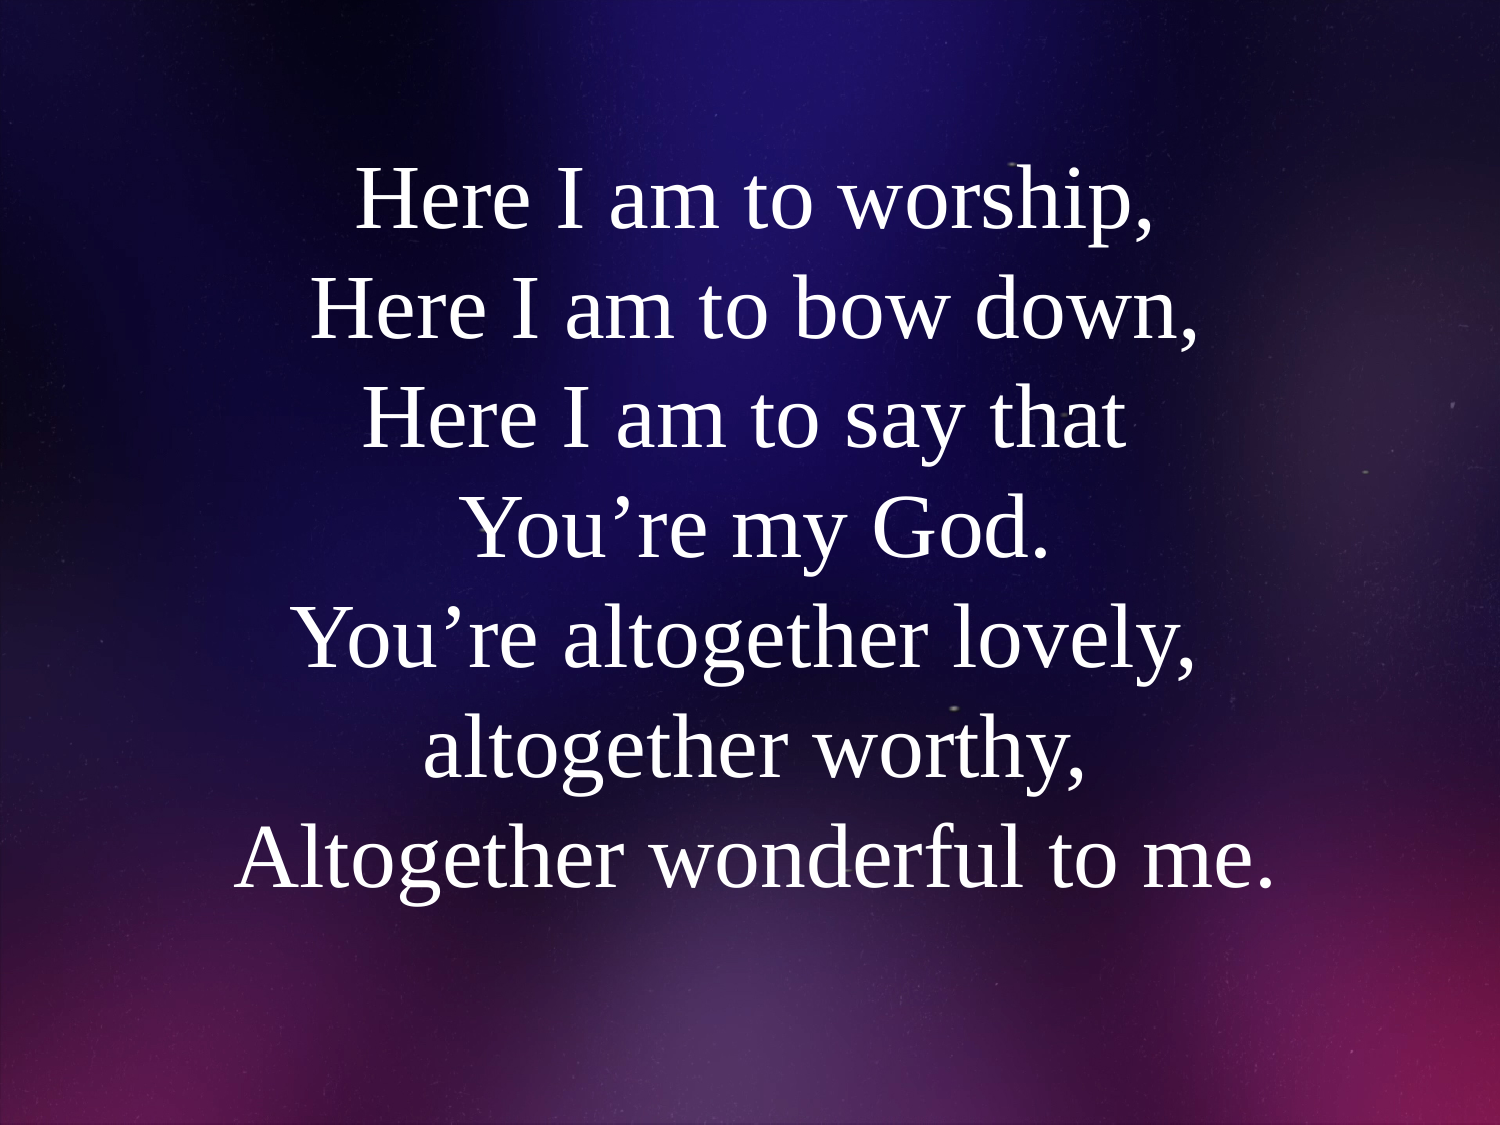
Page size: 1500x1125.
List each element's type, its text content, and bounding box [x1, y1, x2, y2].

picture [0, 0, 1500, 1125]
title Here I am to worship, Here I am to bow down, Here I am to say that You’re my God. You’re altogether lovely, altogether worthy, Altogether wonderful to me. [50, 537, 1463, 725]
